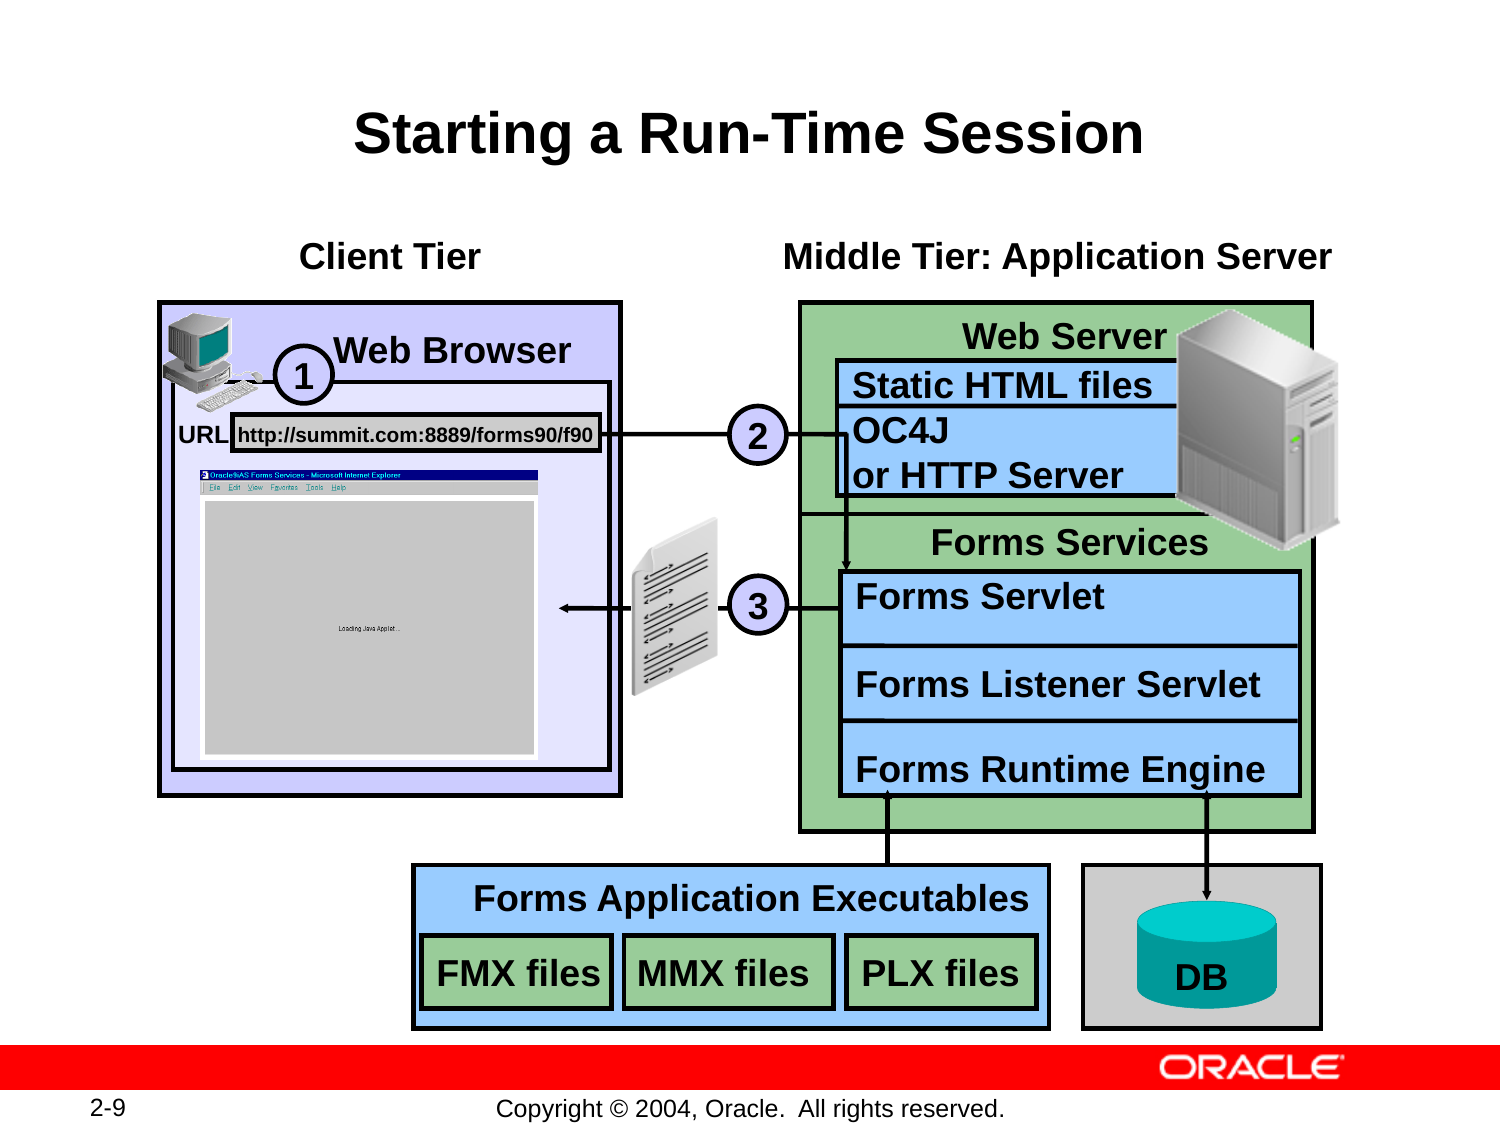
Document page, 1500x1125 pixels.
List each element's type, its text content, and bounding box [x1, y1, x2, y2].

text_box [266, 381, 610, 434]
picture [630, 516, 718, 696]
text_box Middle Tier: Application Server [745, 224, 1371, 285]
text_box PLX files [846, 935, 1037, 1009]
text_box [1137, 900, 1277, 1009]
text_box [883, 789, 892, 865]
text_box 2 [729, 406, 787, 464]
text_box Static HTML files OC4J or HTTP Server [836, 360, 1169, 405]
text_box [159, 302, 621, 434]
text_box Forms Application Executables [457, 866, 1046, 927]
text_box [173, 435, 610, 770]
text_box Forms Servlet Forms Listener Servlet Forms Runtime Engine [840, 571, 1300, 796]
text_box [159, 420, 621, 796]
text_box 1 [275, 345, 333, 404]
text_box Client Tier [283, 224, 497, 285]
text_box 3 [729, 575, 788, 634]
text_box [558, 604, 625, 613]
text_box [1207, 567, 1314, 832]
text_box [799, 302, 1313, 434]
text_box http://summit.com:8889/forms90/f90 [216, 414, 609, 455]
picture [1174, 308, 1345, 559]
text_box [413, 865, 1049, 1029]
text_box [1082, 864, 1322, 1029]
text_box FMX files [421, 935, 612, 1009]
text_box [799, 609, 887, 832]
text_box [799, 435, 846, 514]
title Starting a Run-Time Session [149, 87, 1351, 232]
text_box Static HTML files OC4J or HTTP Server [836, 406, 1169, 496]
text_box [847, 496, 1169, 514]
text_box Forms Services [915, 510, 1225, 571]
text_box [847, 514, 915, 571]
text_box Web Browser [294, 318, 611, 379]
text_box [799, 514, 846, 608]
text_box [888, 796, 1206, 832]
text_box [1202, 789, 1211, 899]
text_box [842, 435, 851, 571]
text_box URL [162, 422, 262, 456]
picture [162, 313, 263, 414]
text_box Web Server [946, 304, 1194, 365]
picture [199, 470, 538, 761]
text_box MMX files [623, 935, 834, 1009]
